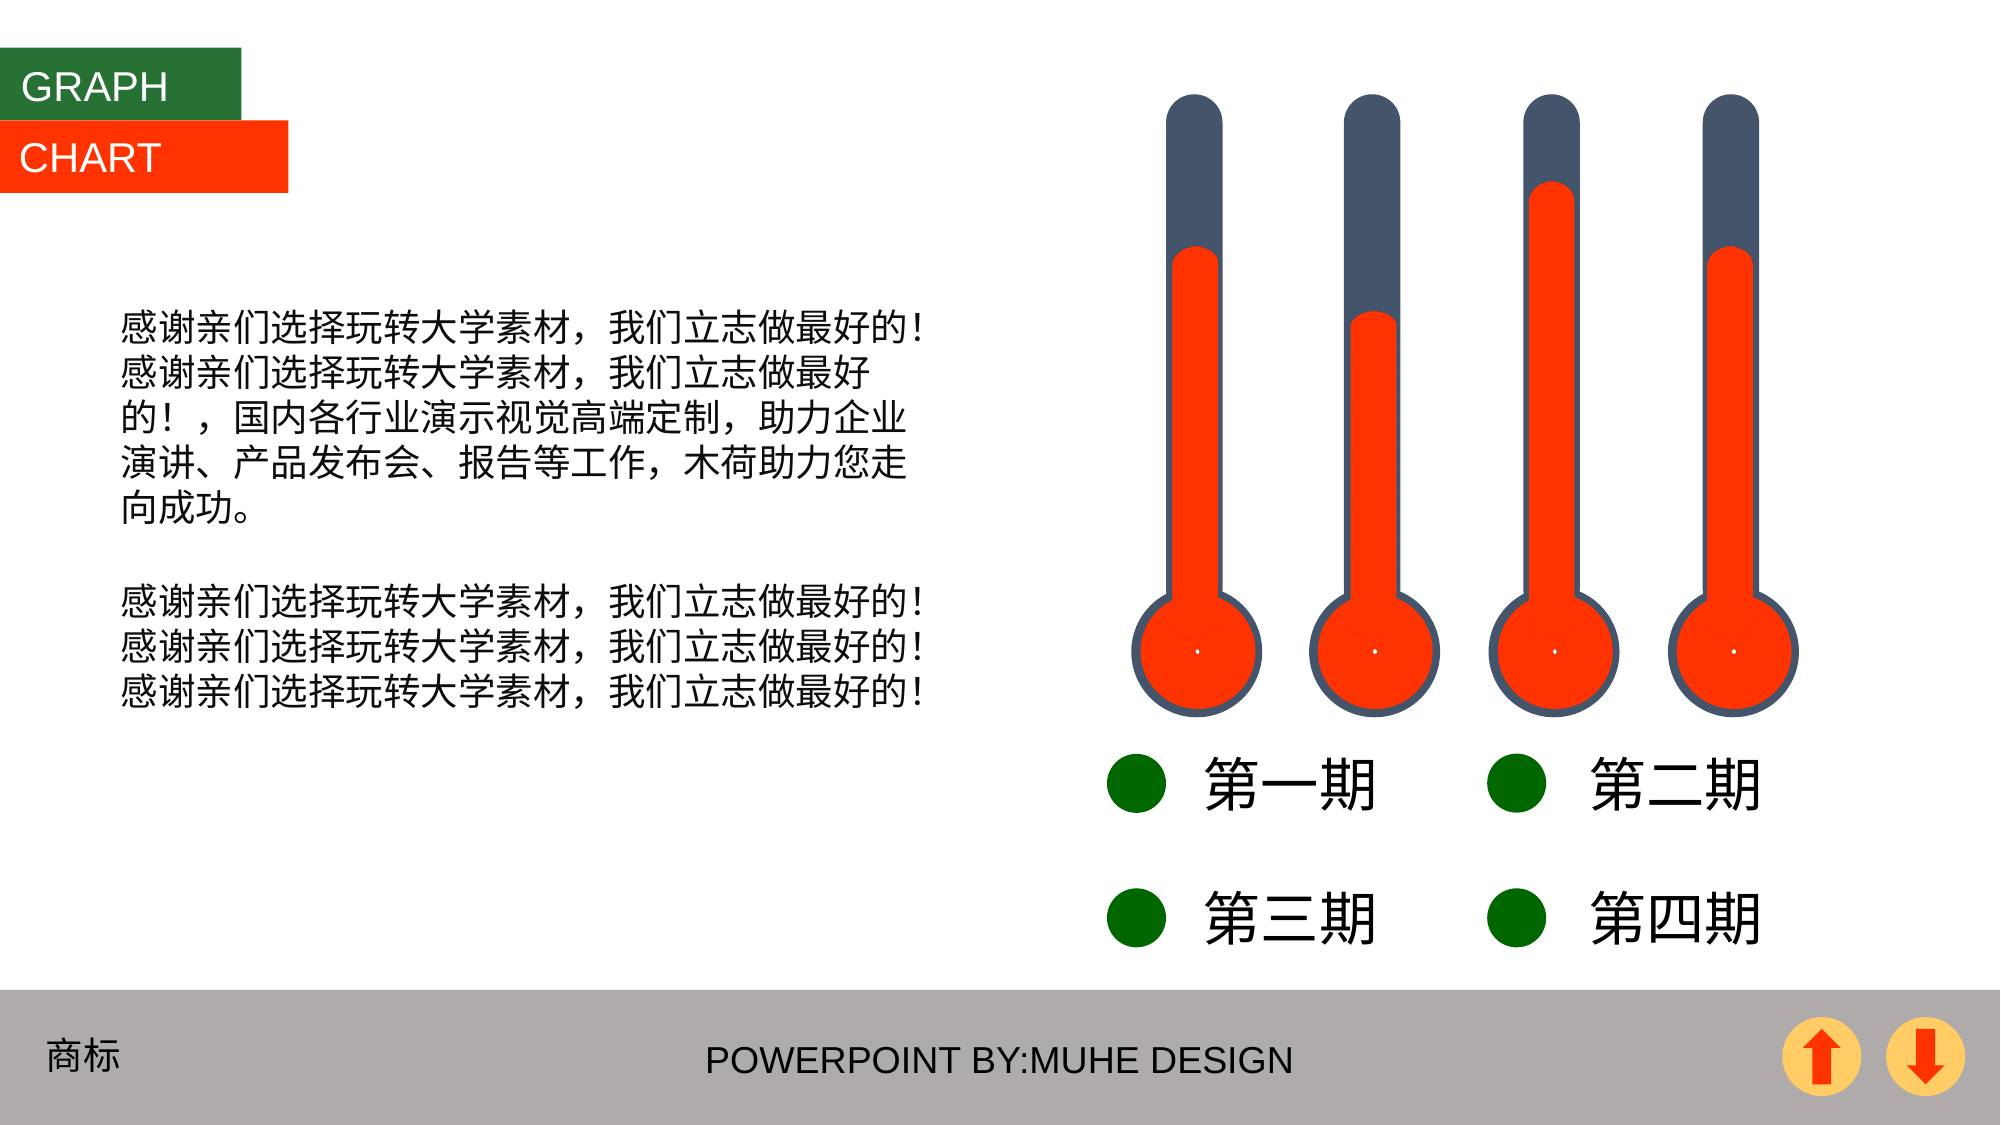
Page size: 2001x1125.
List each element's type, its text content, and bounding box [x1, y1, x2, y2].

text_box 感谢亲们选择玩转大学素材，我们立志做最好的！感谢亲们选择玩转大学素材，我们立志做最好的！感谢亲们选择玩转大学素材，我们立志做最好的！ [105, 570, 936, 721]
text_box [1486, 887, 1548, 949]
text_box [1105, 752, 1168, 814]
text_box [1488, 640, 1620, 718]
text_box 第二期 [1573, 740, 1780, 826]
text_box [1486, 752, 1548, 814]
text_box [1105, 887, 1168, 949]
text_box 第四期 [1573, 874, 1780, 960]
text_box 第三期 [1188, 874, 1395, 960]
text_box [1131, 640, 1263, 718]
text_box GRAPH [6, 52, 210, 117]
text_box CHART [4, 123, 197, 189]
text_box 感谢亲们选择玩转大学素材，我们立志做最好的！感谢亲们选择玩转大学素材，我们立志做最好的！，国内各行业演示视觉高端定制，助力企业演讲、产品发布会、报告等工作，木荷助力您走向成功。 [105, 296, 936, 536]
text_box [1667, 640, 1799, 718]
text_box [1309, 640, 1441, 718]
text_box 第一期 [1188, 740, 1395, 825]
chart [1106, 82, 1855, 640]
